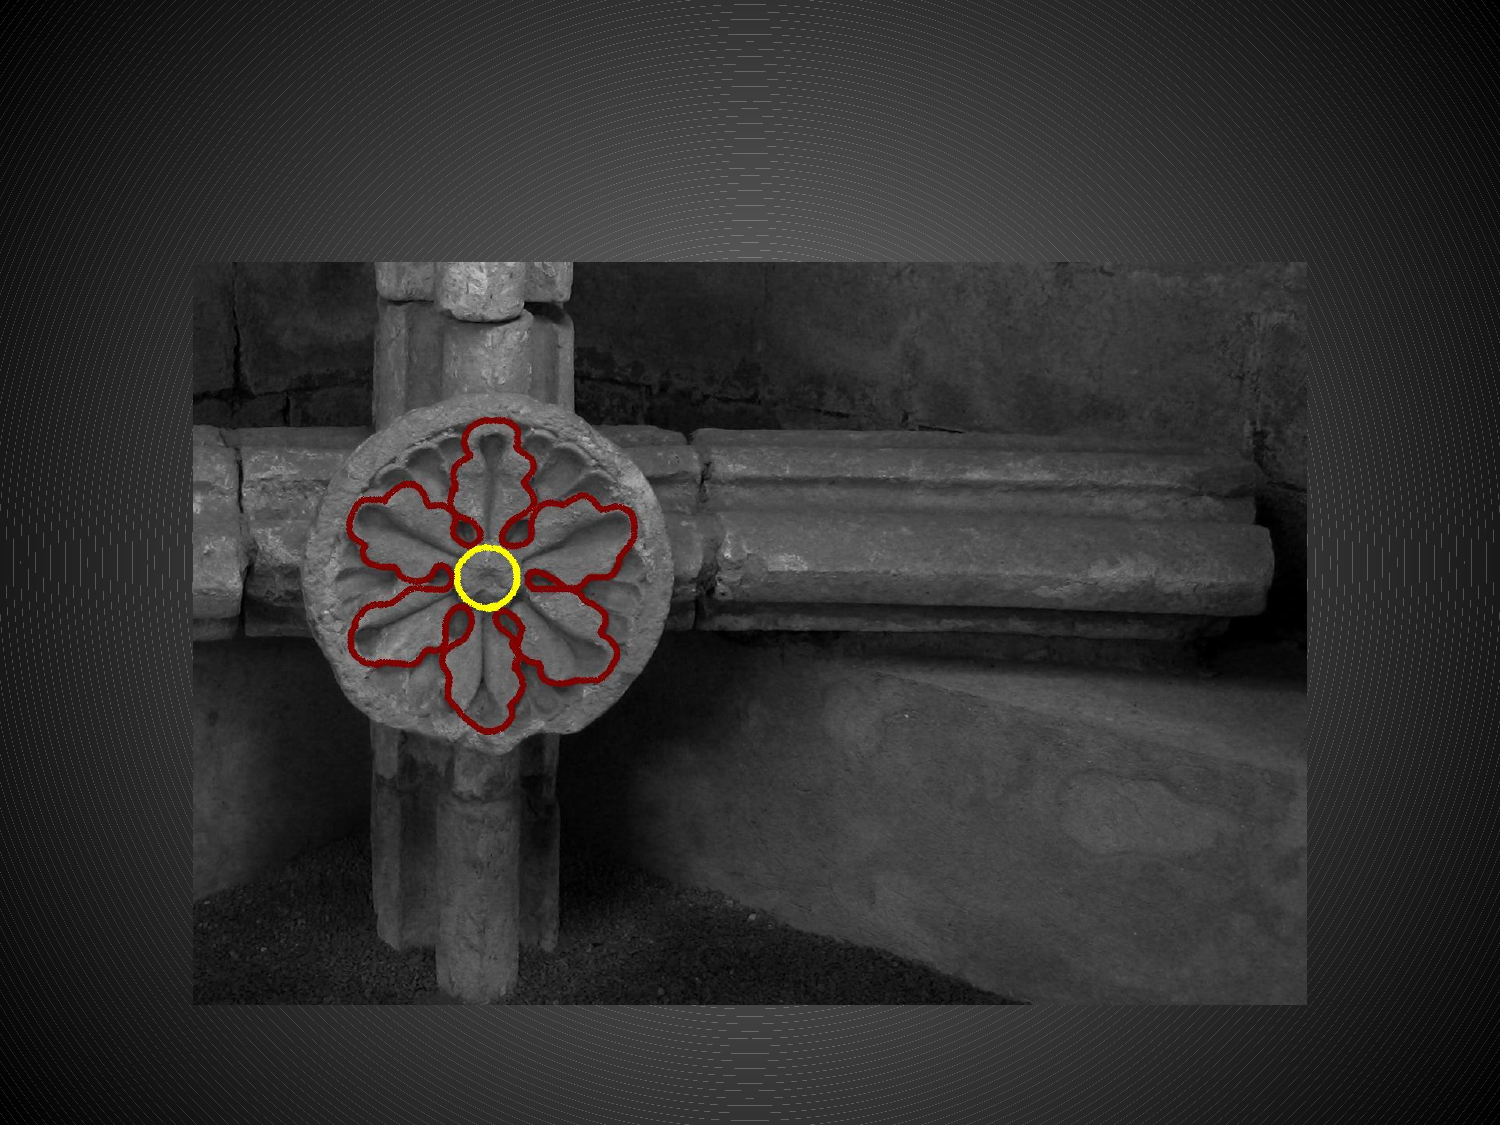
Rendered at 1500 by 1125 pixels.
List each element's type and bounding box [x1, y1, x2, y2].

list [193, 262, 1307, 1006]
